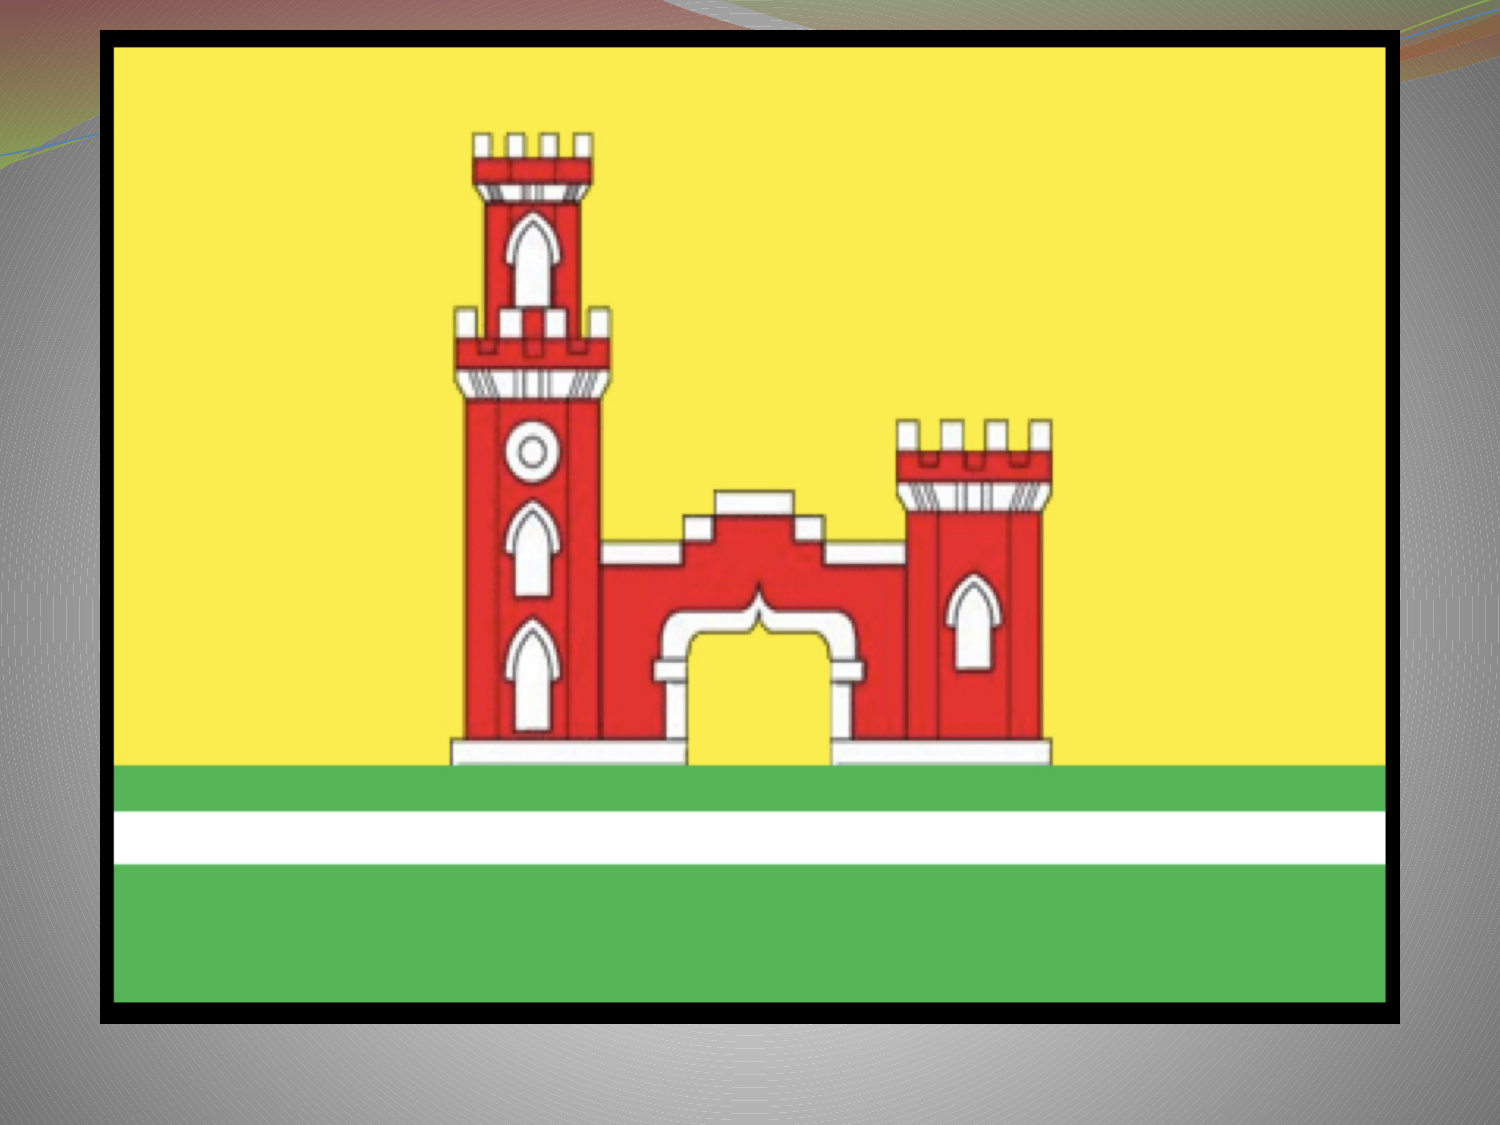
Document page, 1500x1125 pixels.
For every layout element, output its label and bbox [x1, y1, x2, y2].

picture [100, 30, 1400, 1024]
